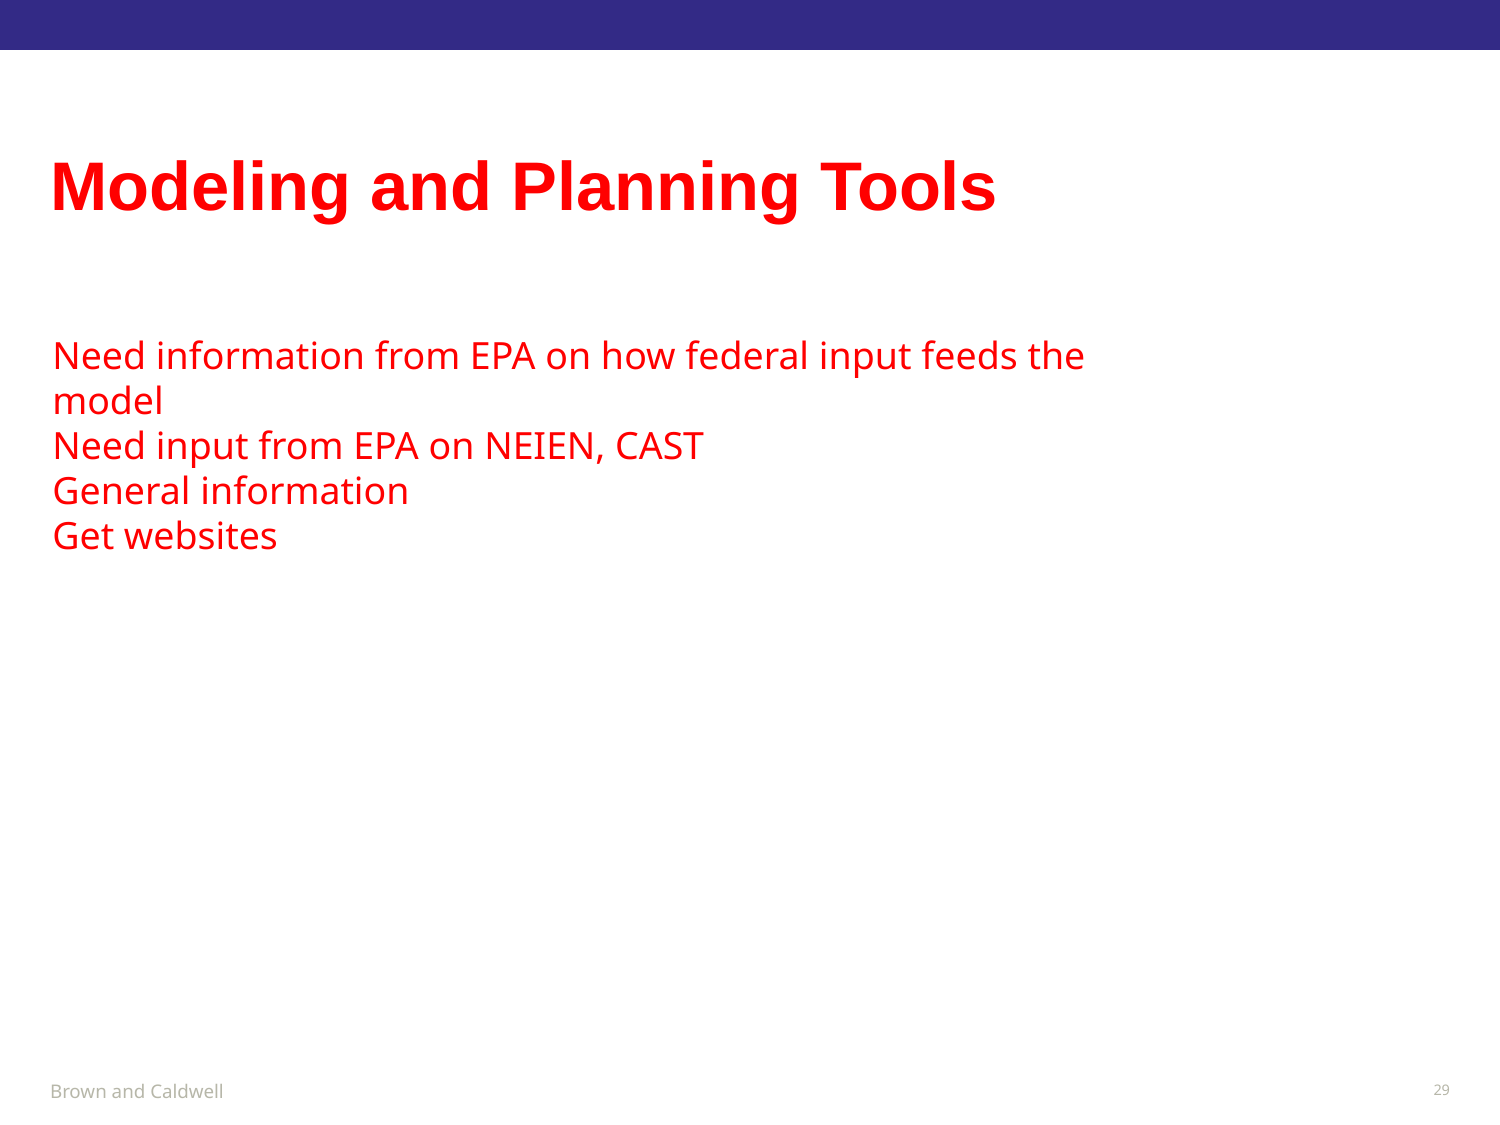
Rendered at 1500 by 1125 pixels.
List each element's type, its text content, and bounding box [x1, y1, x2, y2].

text_box Need information from EPA on how federal input feeds the model Need input from EPA on NEIEN, CAST General information Get websites [37, 324, 1175, 655]
footer Brown and Caldwell [50, 1074, 1375, 1110]
slide_number 29 [1387, 1072, 1450, 1110]
list Modeling and Planning Tools [49, 62, 1463, 226]
